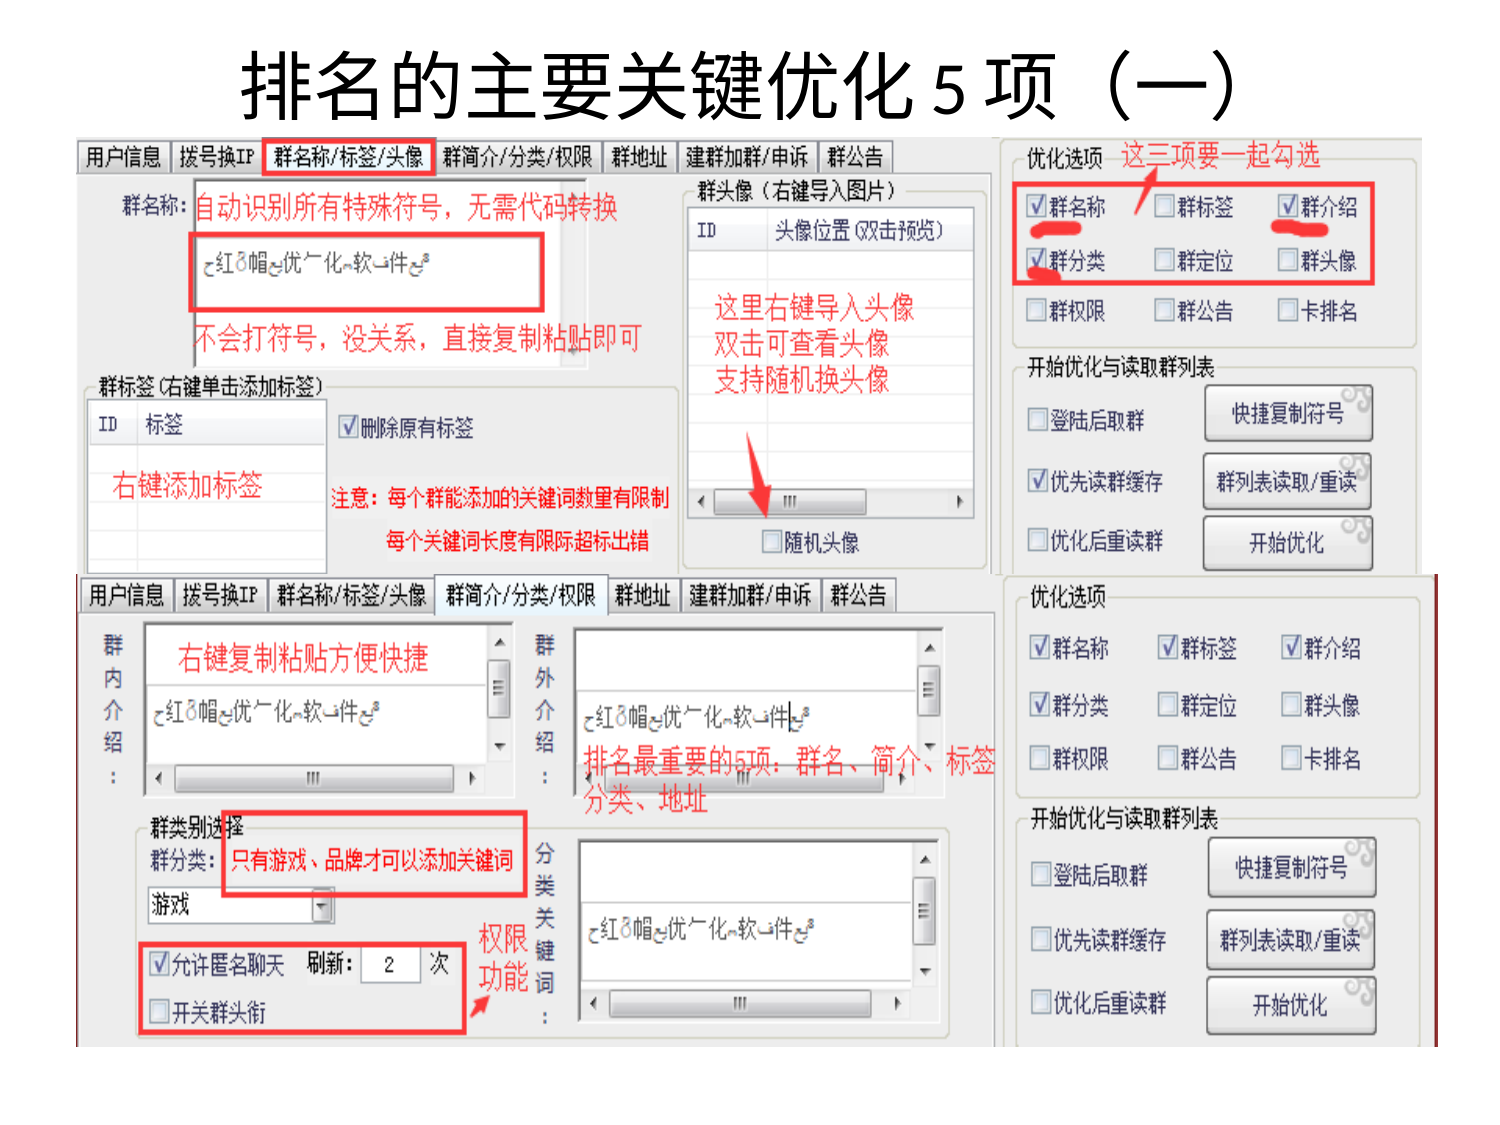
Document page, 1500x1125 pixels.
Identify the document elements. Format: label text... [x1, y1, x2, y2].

picture [76, 136, 1438, 1048]
title 排名的主要关键优化5项（一） [123, 30, 1399, 135]
